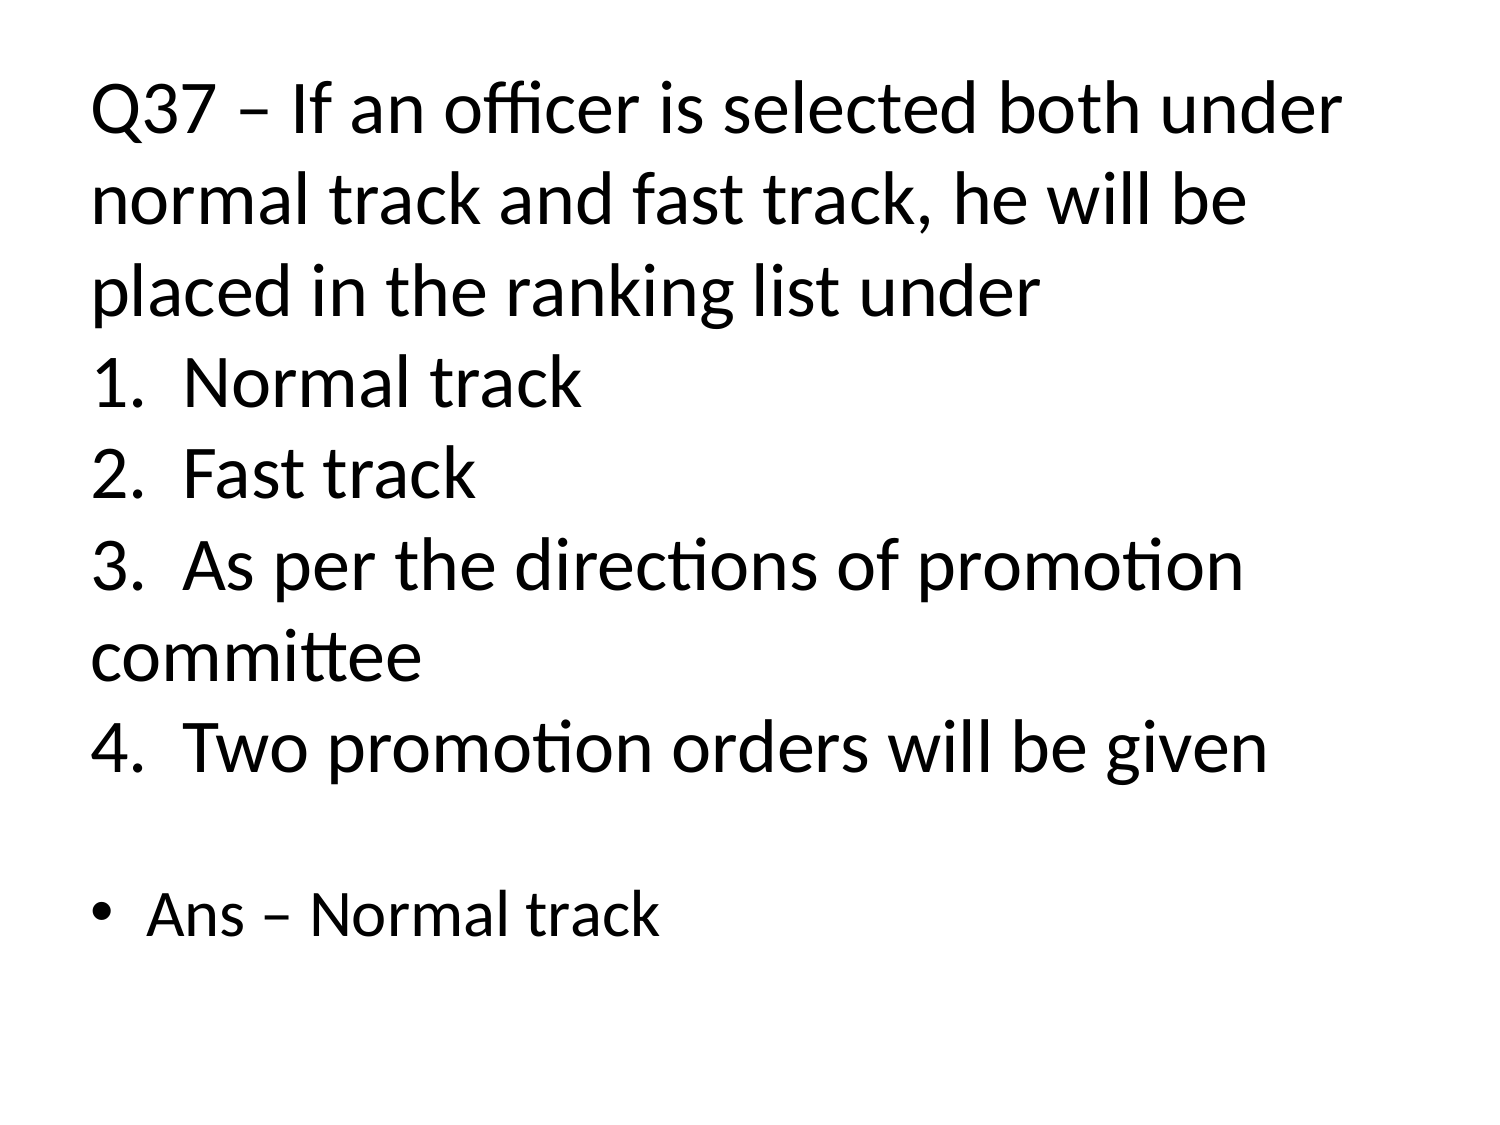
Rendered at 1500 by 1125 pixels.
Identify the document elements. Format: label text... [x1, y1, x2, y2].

title Q37 – If an officer is selected both under normal track and fast track, he will be placed in the ranking list under 1. Normal track 2. Fast track 3. As per the directions of promotion committee 4. Two promotion orders will be given [75, 45, 1425, 800]
list Ans – Normal track [75, 862, 1425, 1005]
